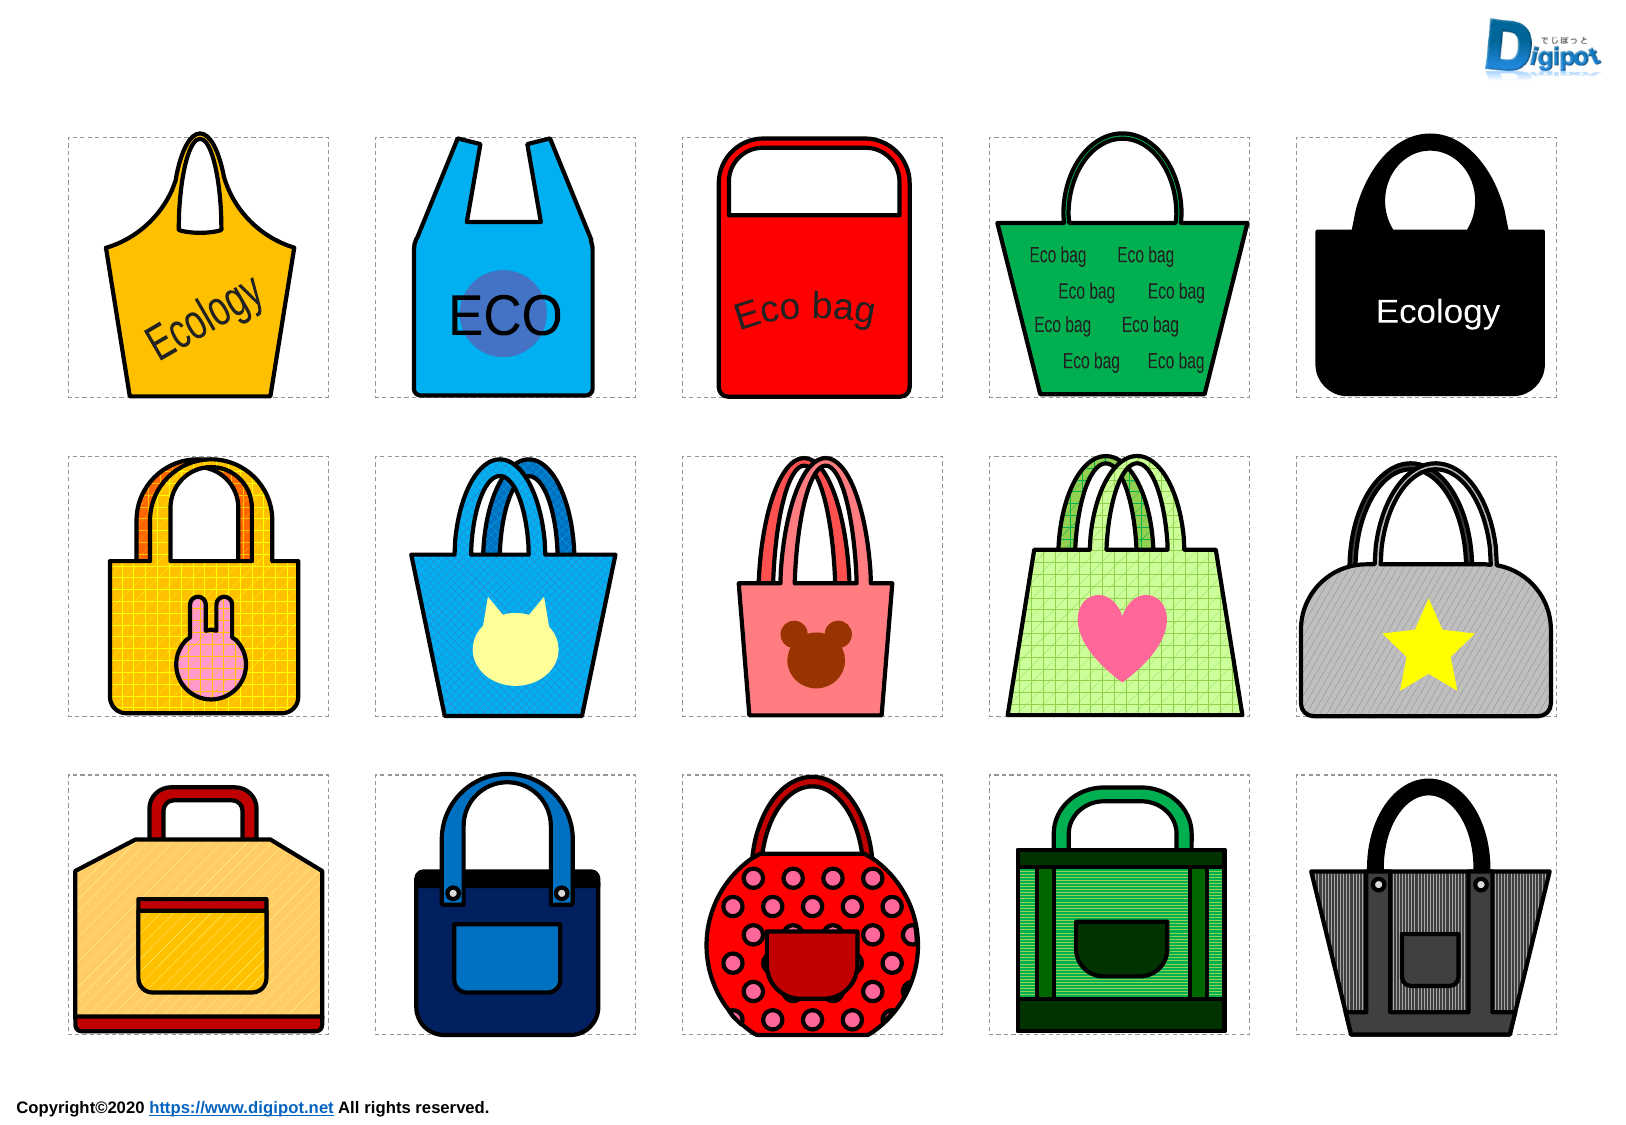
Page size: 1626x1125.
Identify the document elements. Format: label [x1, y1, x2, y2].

text_box [738, 457, 893, 716]
text_box [416, 773, 599, 1036]
text_box [1007, 455, 1243, 716]
text_box [706, 776, 918, 1035]
text_box [1017, 787, 1225, 1032]
picture [1485, 18, 1602, 82]
text_box [997, 133, 1248, 395]
text_box [413, 138, 593, 396]
text_box [1300, 463, 1551, 717]
text_box [75, 787, 323, 1032]
text_box [1317, 135, 1543, 395]
text_box [109, 459, 299, 714]
text_box [411, 459, 616, 716]
text_box [718, 138, 910, 397]
text_box [105, 133, 295, 397]
text_box [1311, 780, 1550, 1035]
